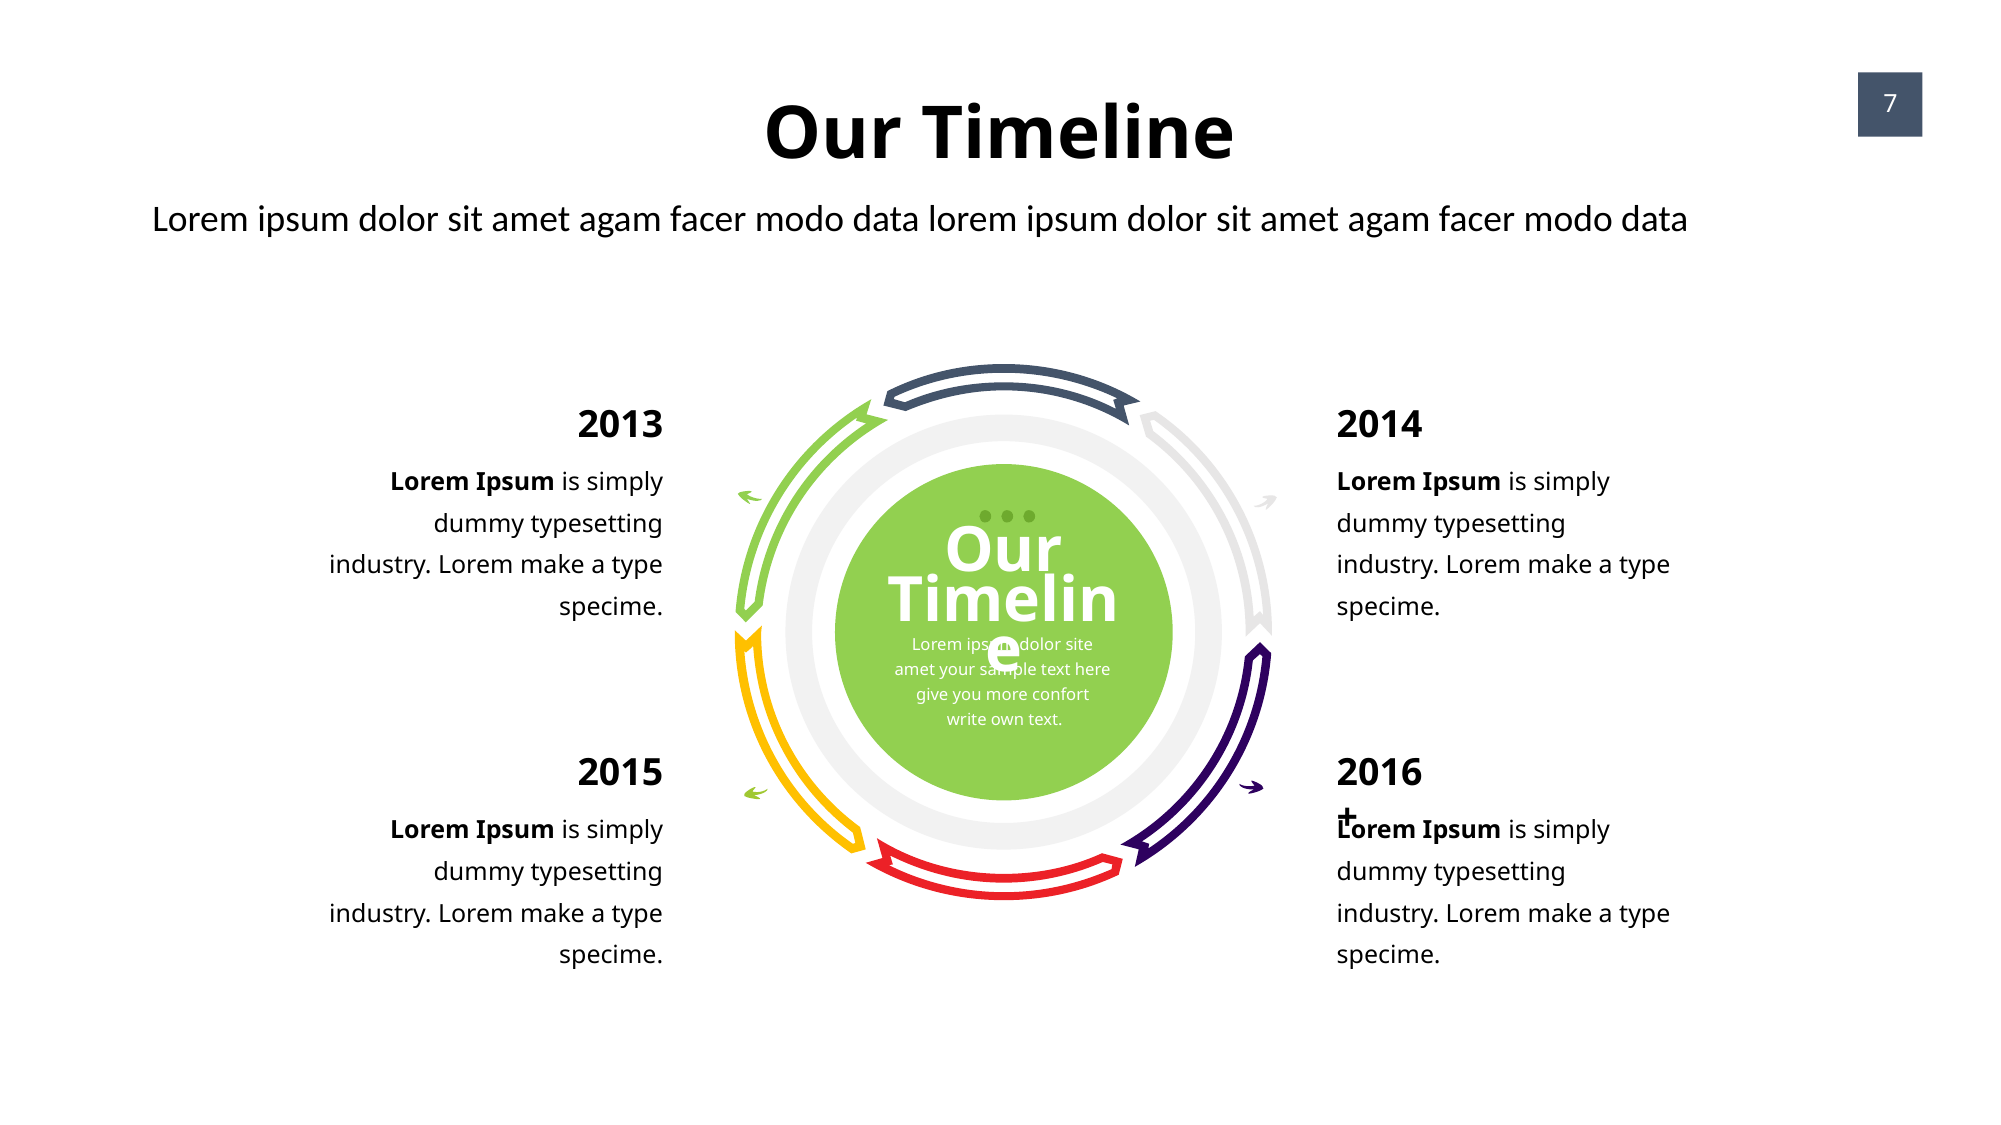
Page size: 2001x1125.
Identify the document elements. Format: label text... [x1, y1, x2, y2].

slide_number 7 [1863, 78, 1927, 130]
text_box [311, 363, 1689, 937]
title Our Timeline [137, 78, 1863, 191]
subtitle Lorem ipsum dolor sit amet agam facer modo data lorem ipsum dolor sit amet agam facer modo data [137, 191, 1863, 227]
